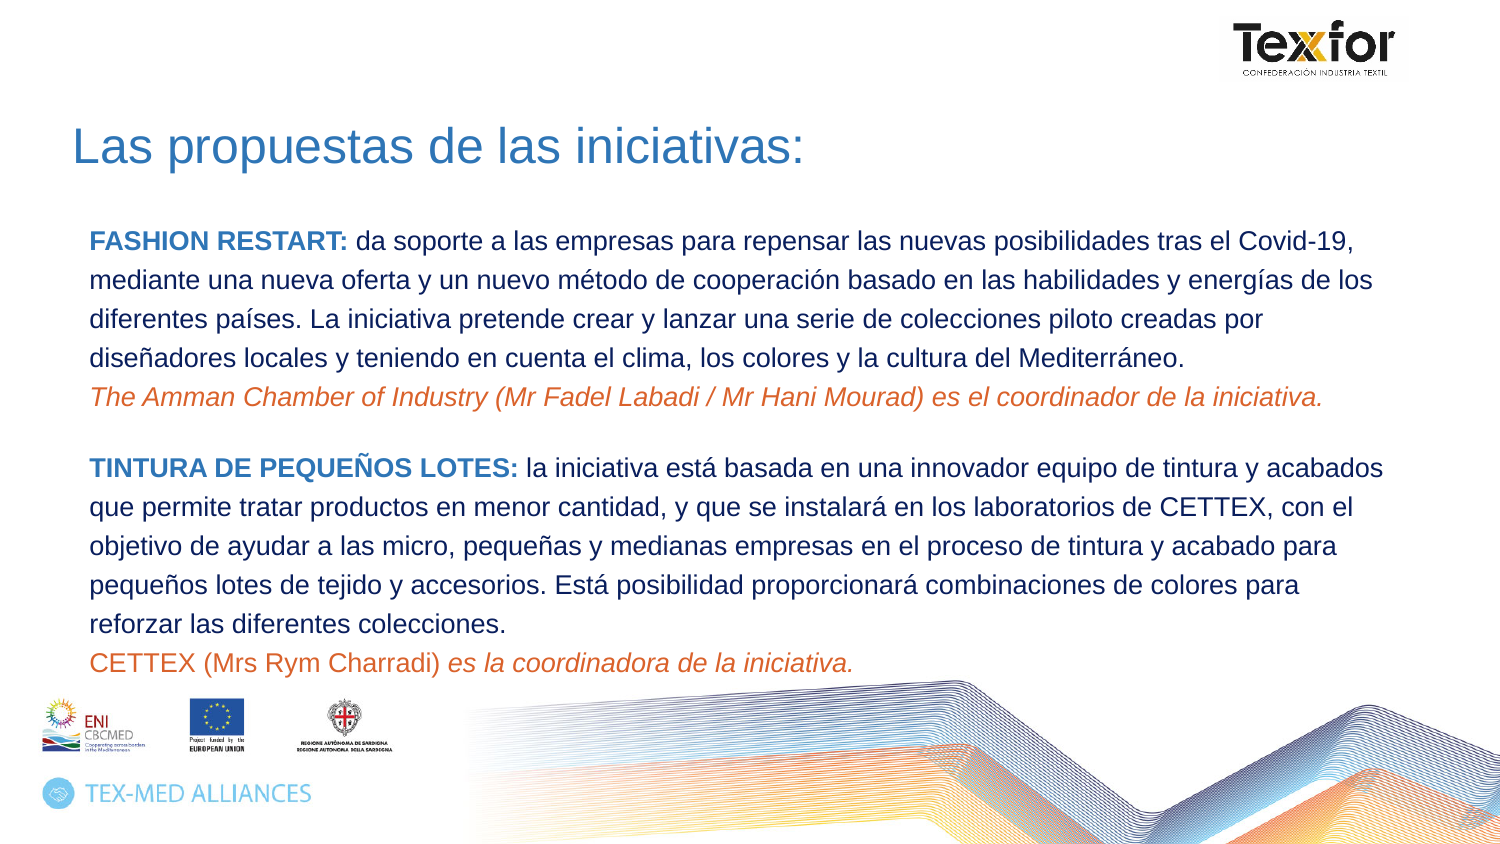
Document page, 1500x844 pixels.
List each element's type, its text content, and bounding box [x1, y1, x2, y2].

picture [0, 0, 1500, 844]
text_box Las propuestas de las iniciativas: [67, 107, 1463, 180]
text_box FASHION RESTART: da soporte a las empresas para repensar las nuevas posibilidades tras el Covid-19, mediante una nueva oferta y un nuevo método de cooperación basado en las habilidades y energías de los diferentes países. La iniciativa pretende crear y lanzar una serie de colecciones piloto creadas por diseñadores locales y teniendo en cuenta el clima, los colores y la cultura del Mediterráneo. The Amman Chamber of Industry (Mr Fadel Labadi / Mr Hani Mourad) es el coordinador de la iniciativa. TINTURA DE PEQUEÑOS LOTES: la iniciativa está basada en una innovador equipo de tintura y acabados que permite tratar productos en menor cantidad, y que se instalará en los laboratorios de CETTEX, con el objetivo de ayudar a las micro, pequeñas y medianas empresas en el proceso de tintura y acabado para pequeños lotes de tejido y accesorios. Está posibilidad proporcionará combinaciones de colores para reforzar las diferentes colecciones. CETTEX (Mrs Rym Charradi) es la coordinadora de la iniciativa. [81, 209, 1392, 686]
